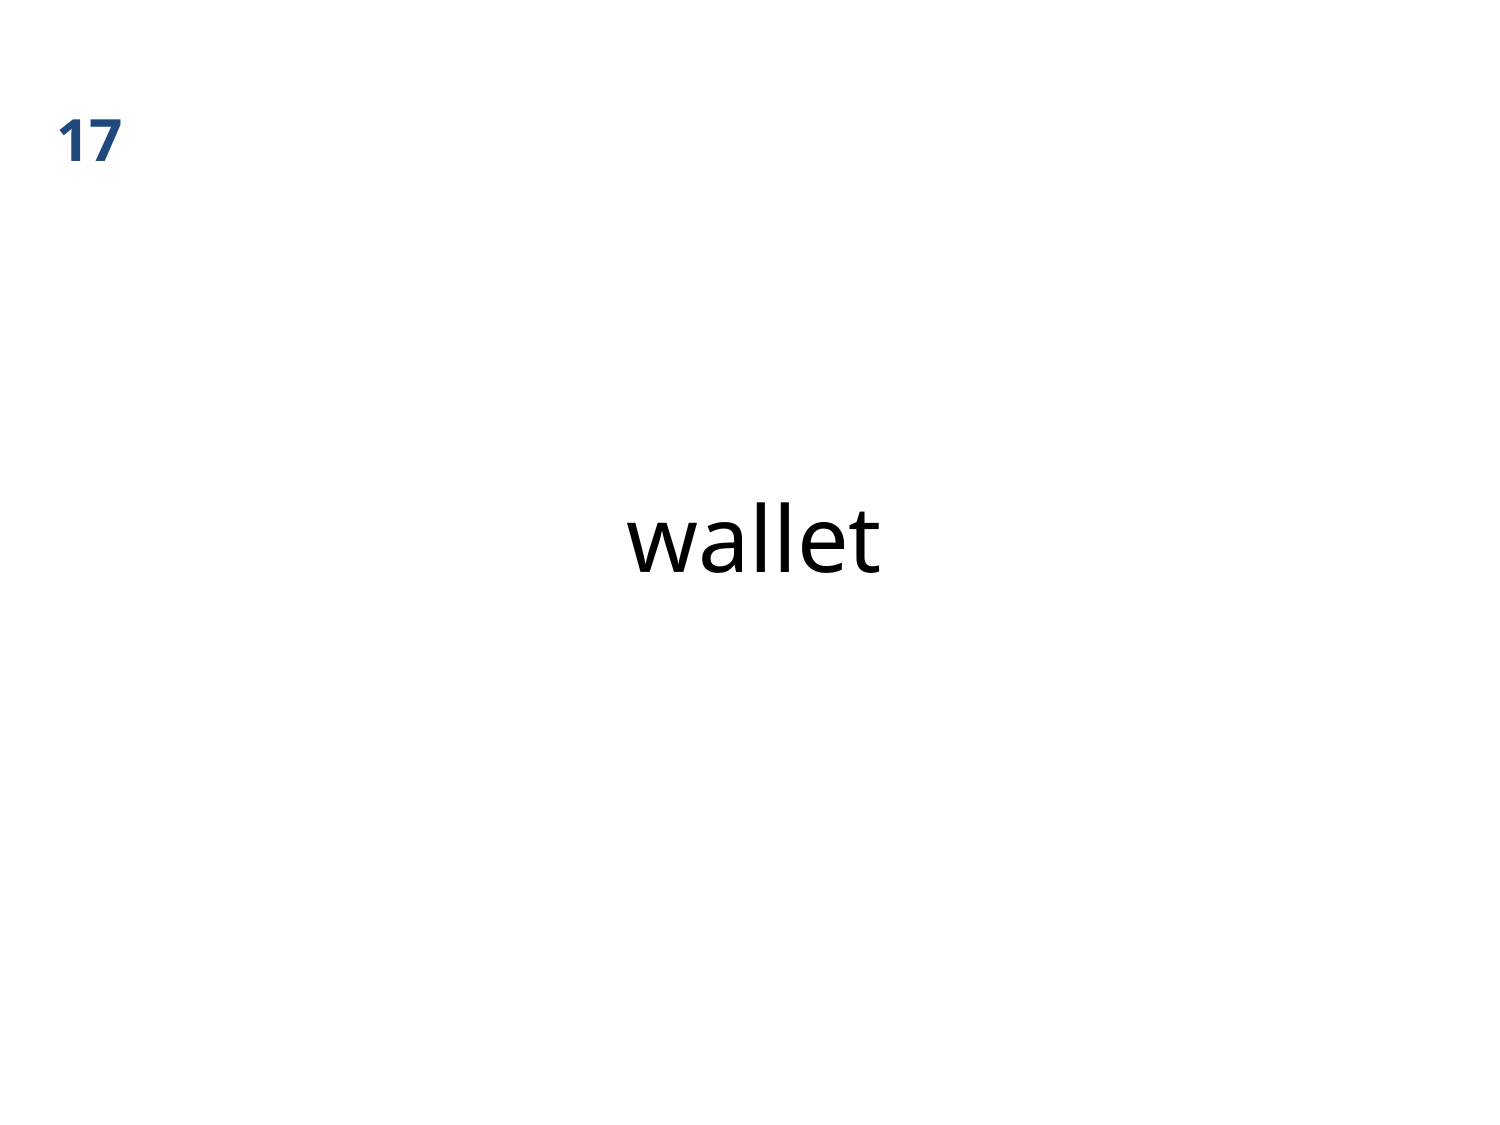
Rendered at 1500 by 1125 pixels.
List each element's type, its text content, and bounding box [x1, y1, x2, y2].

text_box 17 [41, 95, 143, 180]
text_box wallet [303, 473, 1206, 599]
